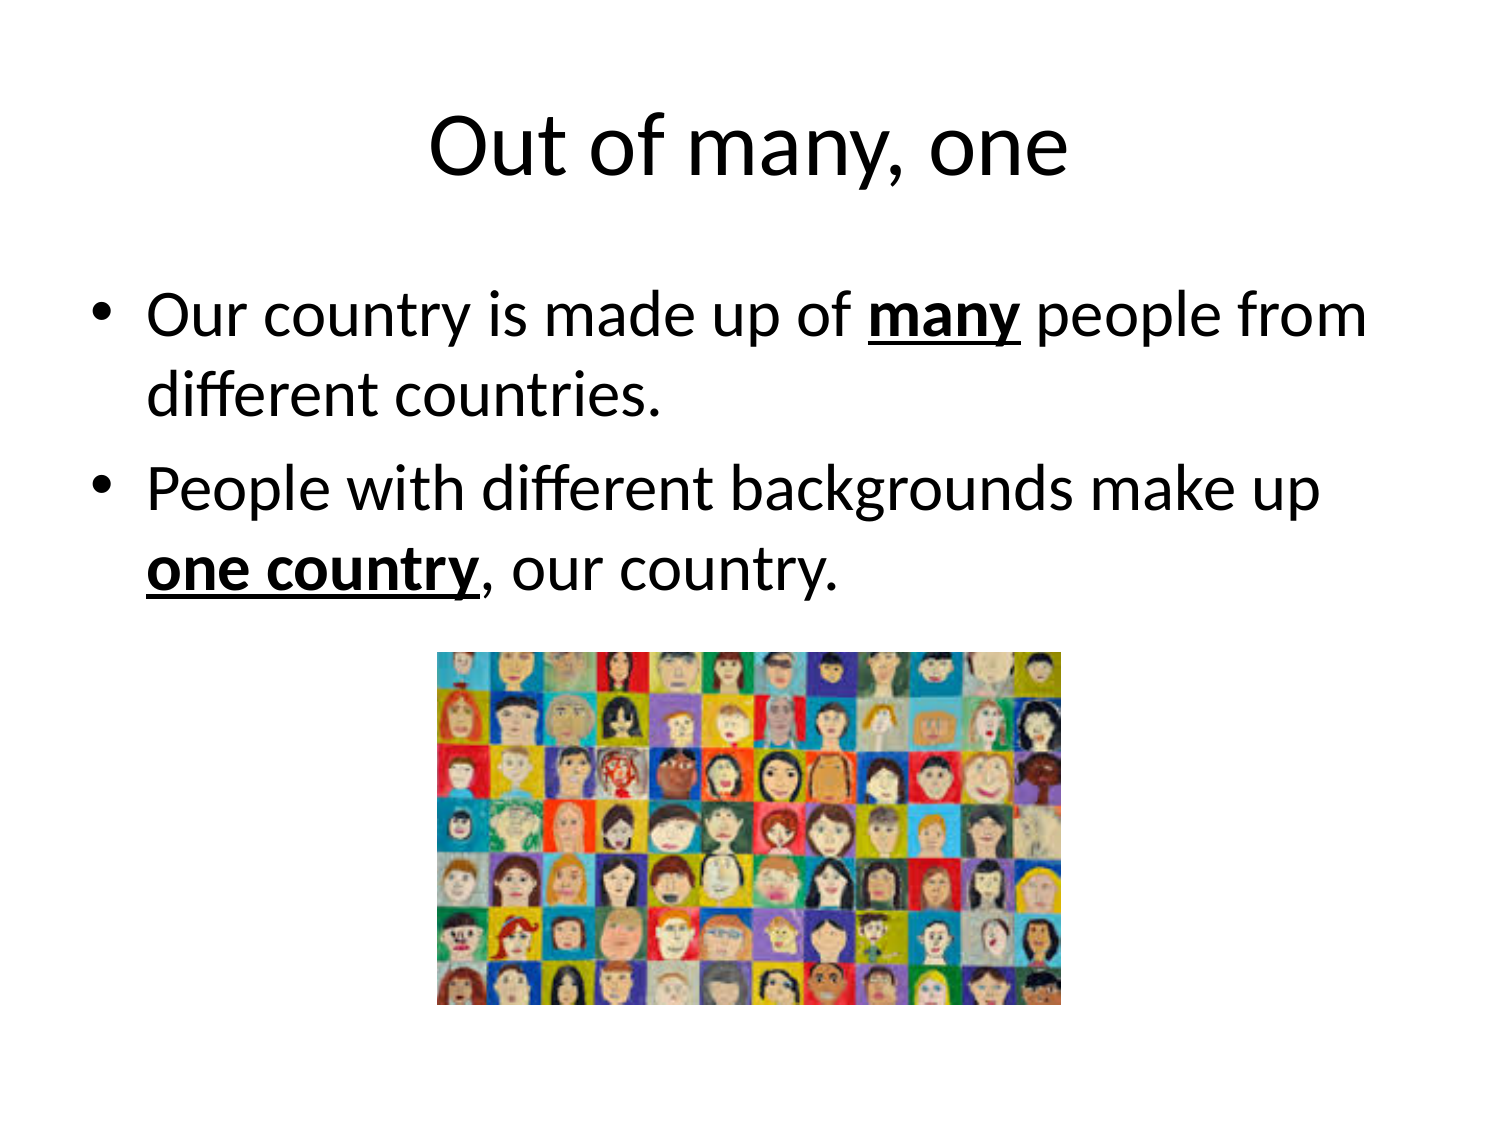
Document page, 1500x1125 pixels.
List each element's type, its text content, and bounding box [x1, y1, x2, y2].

list Our country is made up of many people from different countries. People with different backgrounds make up one country, our country. [75, 262, 1425, 1005]
title Out of many, one [75, 45, 1425, 233]
picture [437, 652, 1061, 1006]
